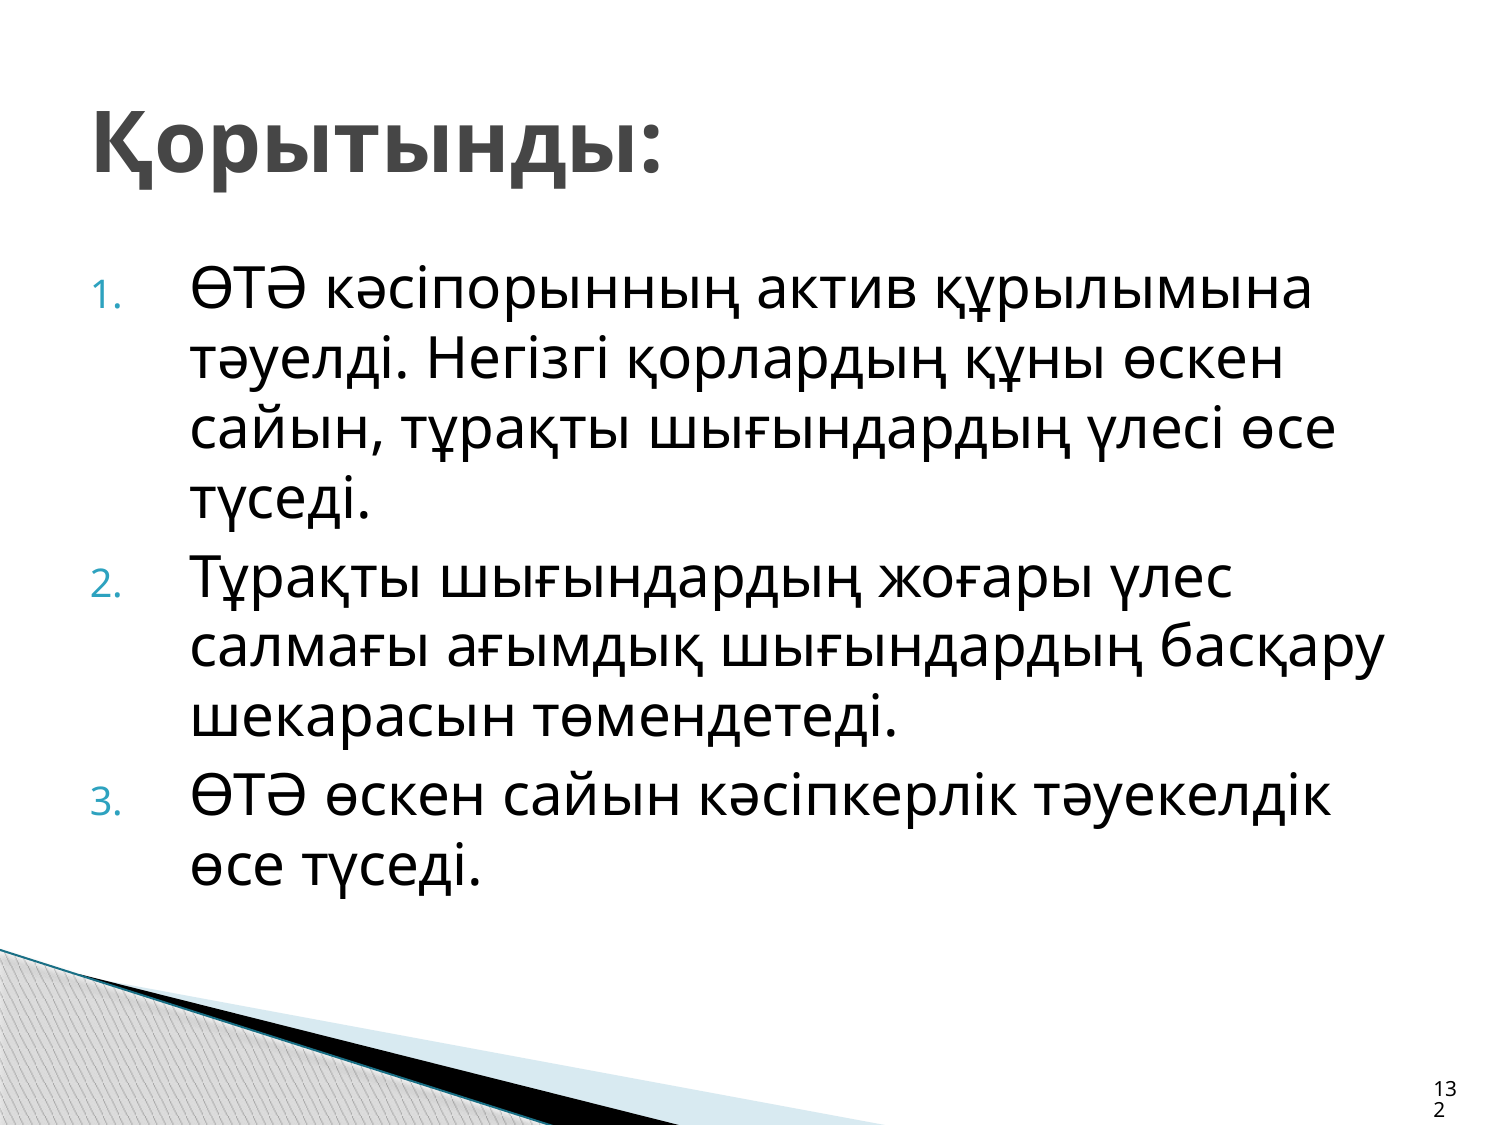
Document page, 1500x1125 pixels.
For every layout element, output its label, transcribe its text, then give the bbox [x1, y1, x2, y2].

title Қорытынды: [75, 45, 1425, 233]
slide_number 132 [1418, 1051, 1479, 1112]
list ӨТӘ кәсіпорынның актив құрылымына тәуелді. Негізгі қорлардың құны өскен сайын, тұрақты шығындардың үлесі өсе түседі. Тұрақты шығындардың жоғары үлес салмағы ағымдық шығындардың басқару шекарасын төмендетеді. ӨТӘ өскен сайын кәсіпкерлік тәуекелдік өсе түседі. [75, 243, 1425, 986]
